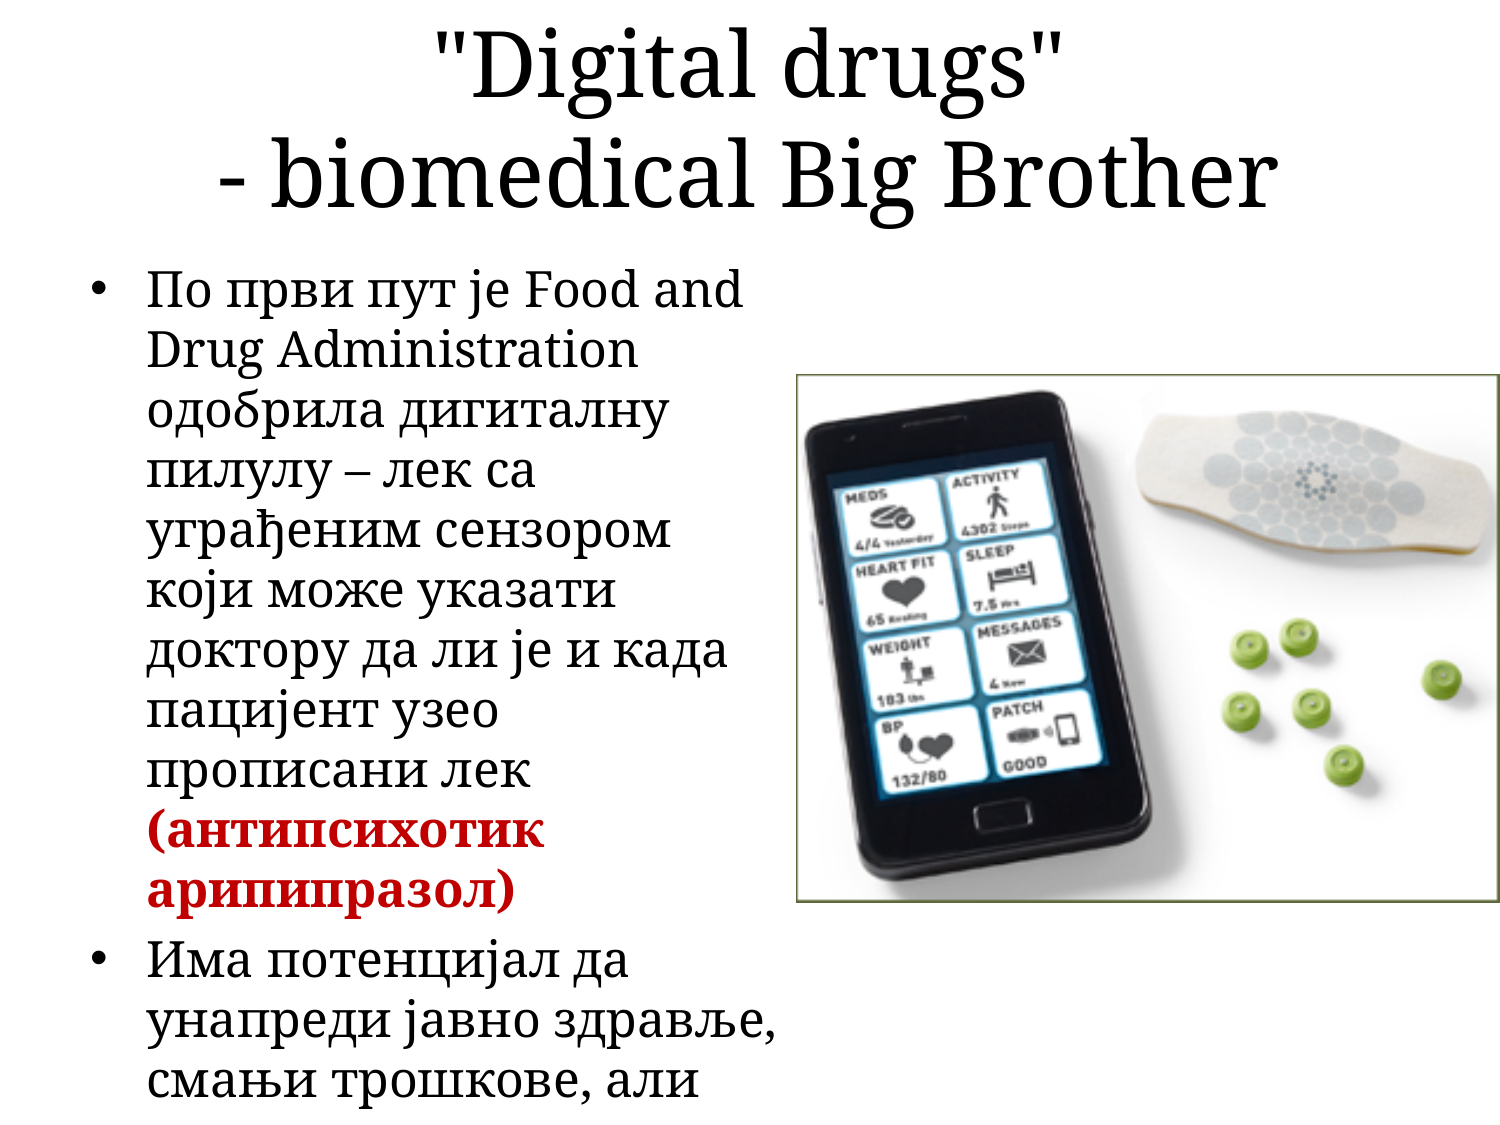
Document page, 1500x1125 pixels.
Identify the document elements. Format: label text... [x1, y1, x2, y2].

title "Digital drugs" - biomedical Big Brother [74, 44, 1426, 188]
picture [796, 374, 1500, 903]
list По први пут је Food and Drug Administration одобрила дигиталну пилулу – лек са уграђеним сензором који може указати доктору да ли је и када пацијент узео прописани лек (антипсихотик арипипразол) Има потенцијал да унапреди јавно здравље, смањи трошкове, али може изазвати и неповерење smarthphone app – privacy? [74, 249, 801, 1006]
